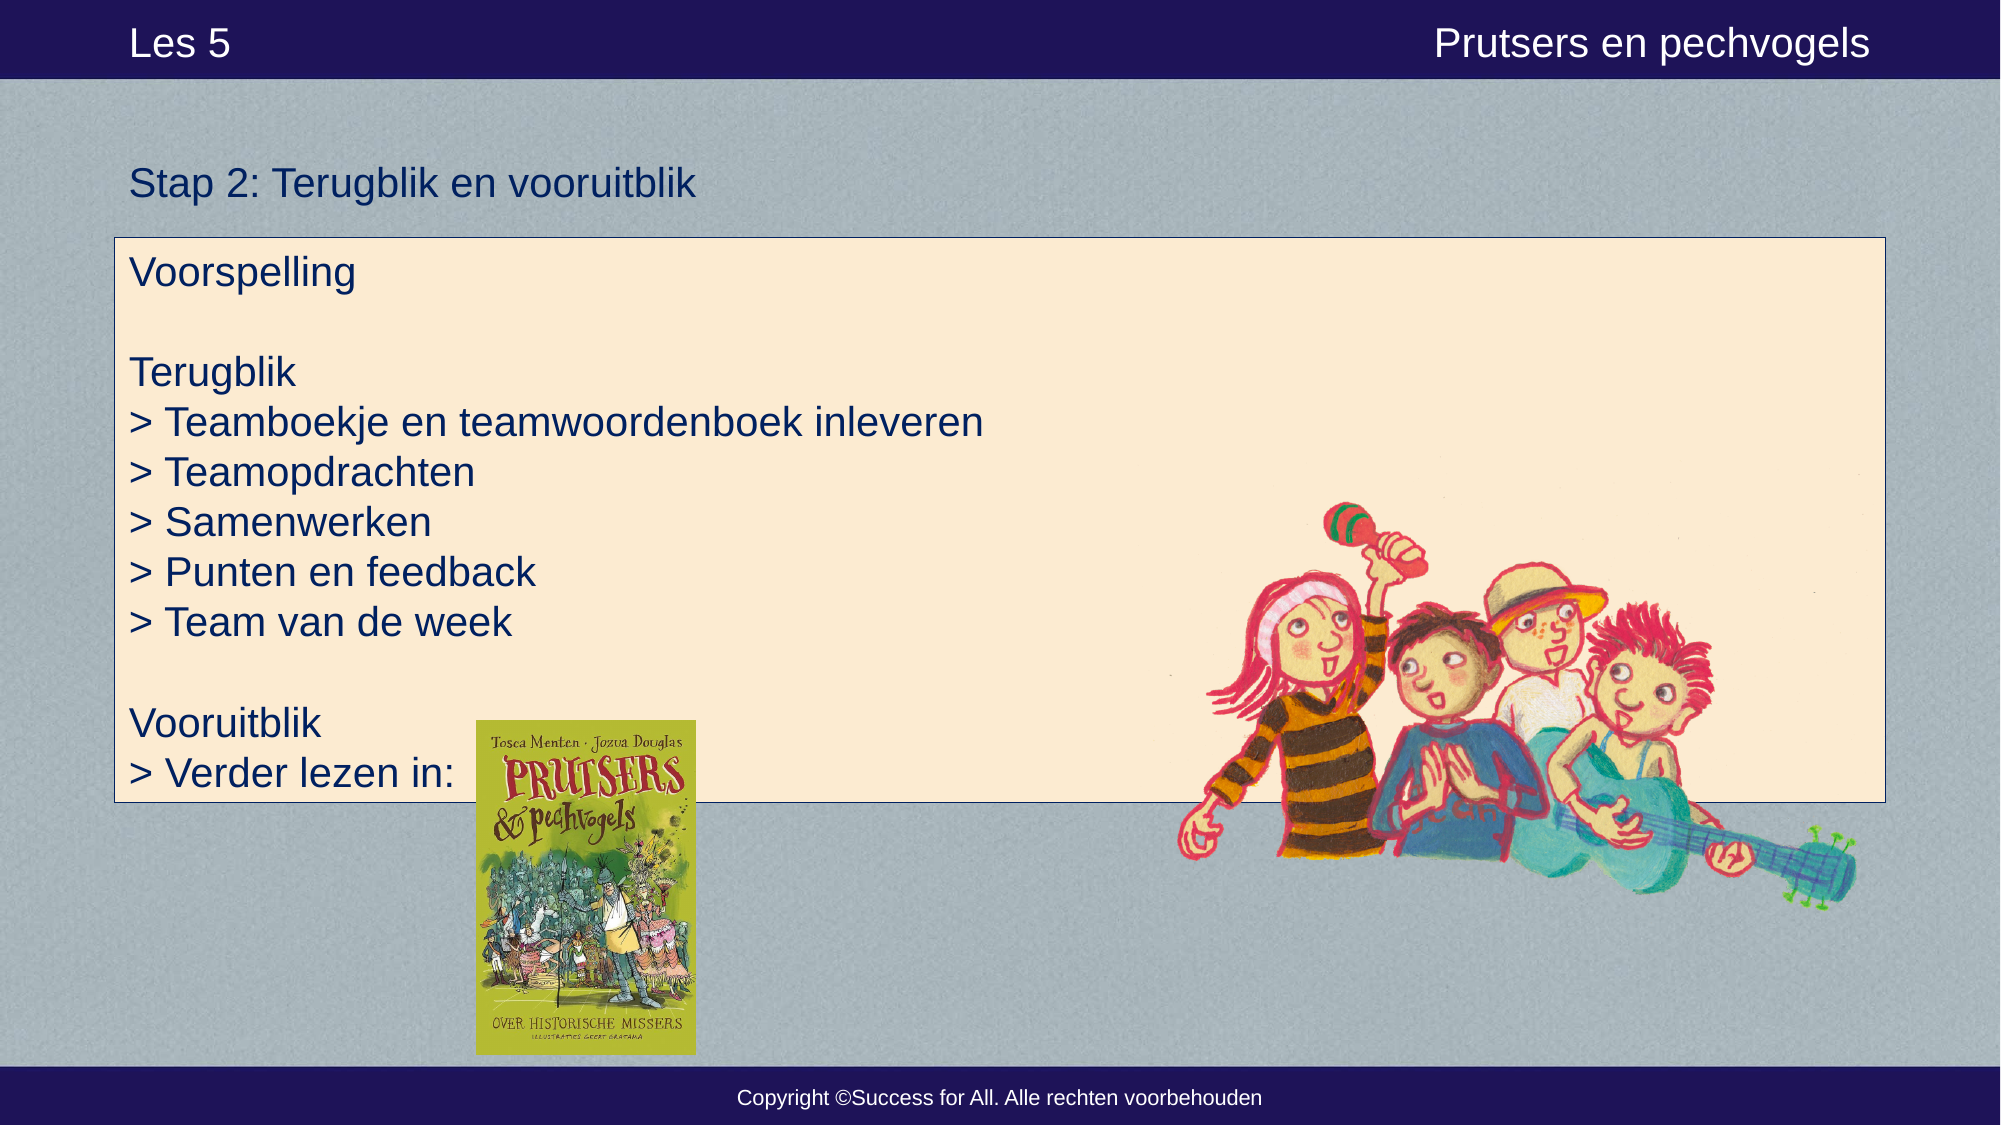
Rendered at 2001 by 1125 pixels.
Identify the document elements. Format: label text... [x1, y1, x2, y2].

text_box Les 5 [114, 8, 354, 73]
text_box Copyright ©Success for All. Alle rechten voorbehouden [0, 1076, 2000, 1125]
picture [0, 0, 2001, 1125]
text_box Stap 2: Terugblik en vooruitblik [113, 148, 1635, 214]
text_box Voorspelling Terugblik > Teamboekje en teamwoordenboek inleveren > Teamopdrachten > Samenwerken > Punten en feedback > Team van de week Vooruitblik > Verder lezen in: [114, 237, 1886, 803]
text_box Prutsers en pechvogels [999, 8, 1886, 73]
